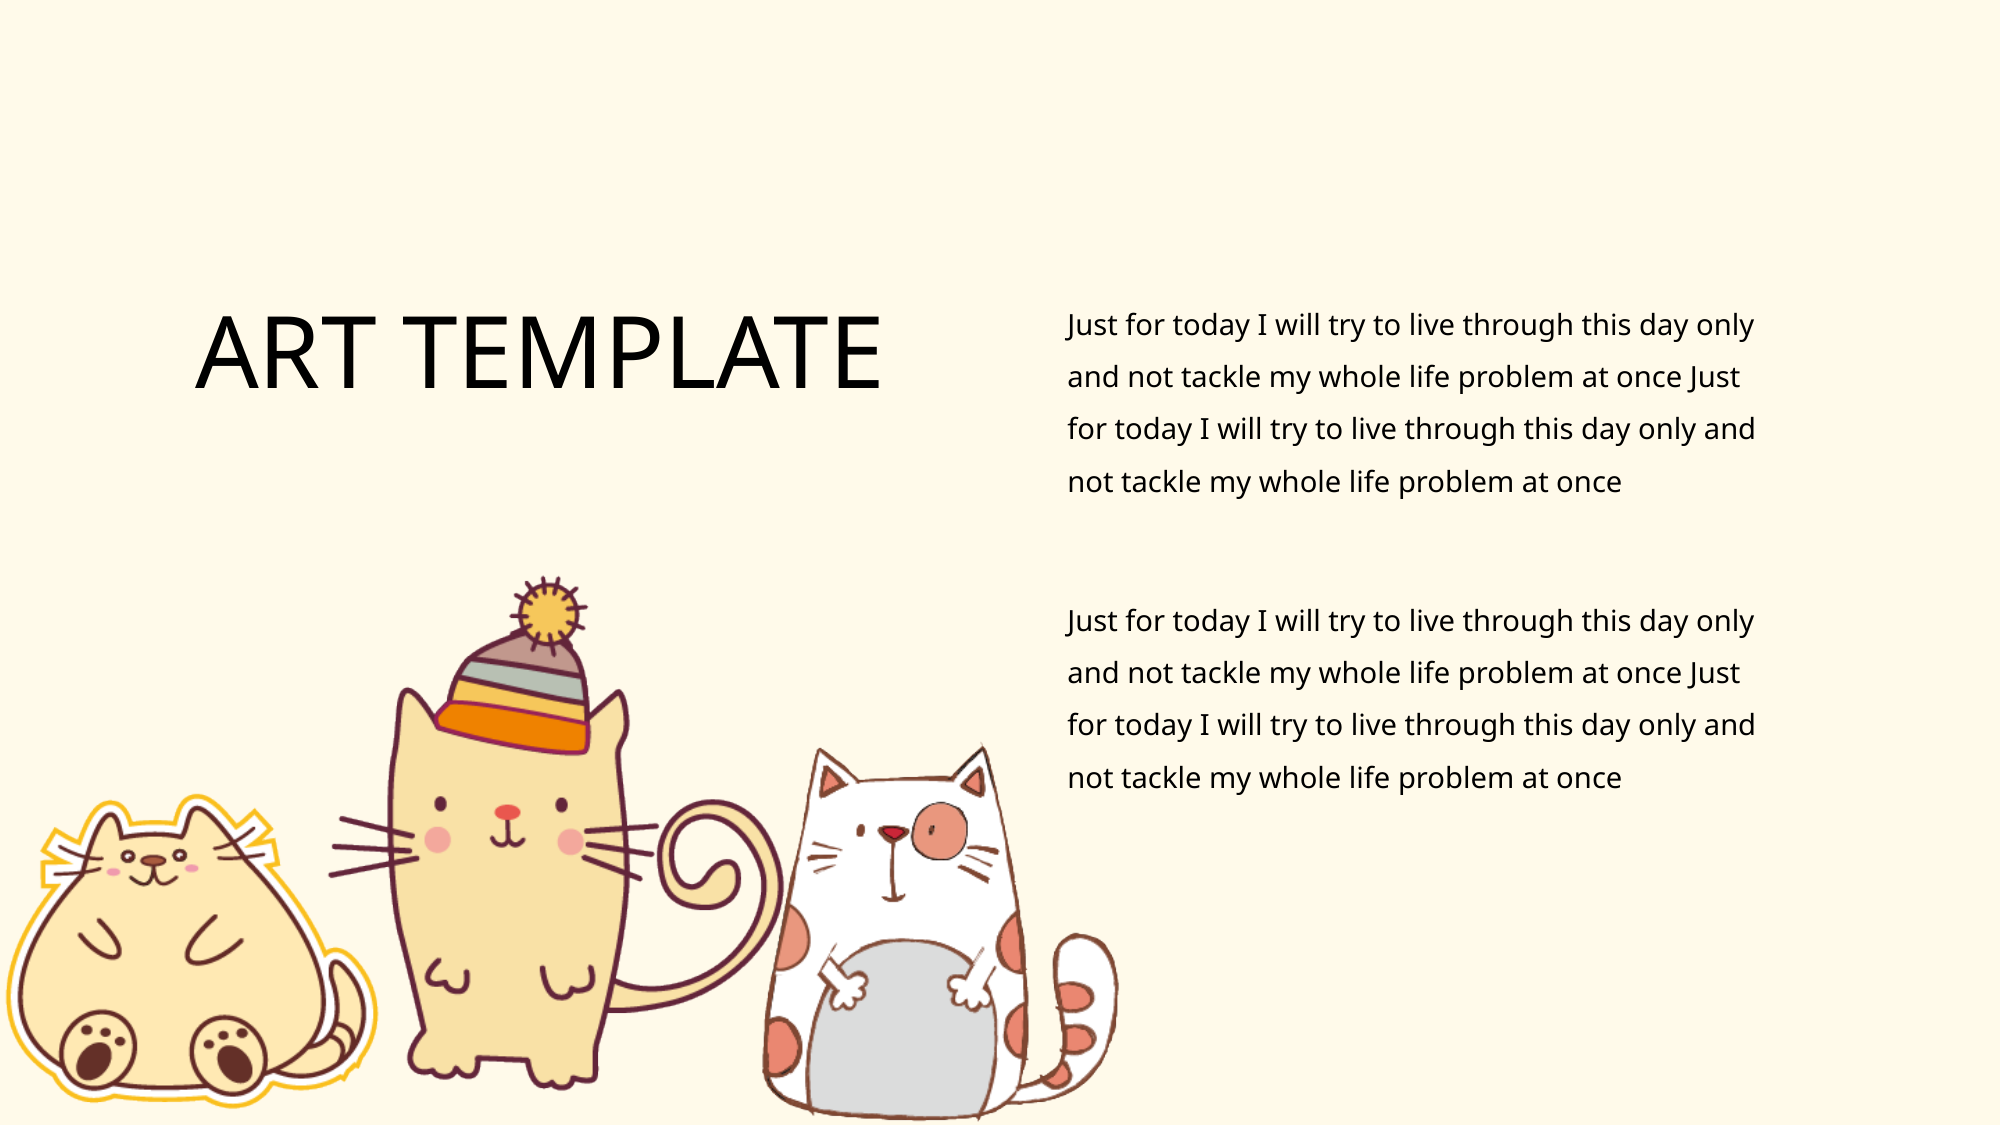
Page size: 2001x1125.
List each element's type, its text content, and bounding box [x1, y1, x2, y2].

text_box ART TEMPLATE [169, 281, 911, 417]
text_box Just for today I will try to live through this day only and not tackle my whole life problem at once Just for today I will try to live through this day only and not tackle my whole life problem at once [1052, 280, 1783, 558]
picture [0, 564, 1143, 1125]
text_box Just for today I will try to live through this day only and not tackle my whole life problem at once Just for today I will try to live through this day only and not tackle my whole life problem at once [1143, 576, 1783, 854]
